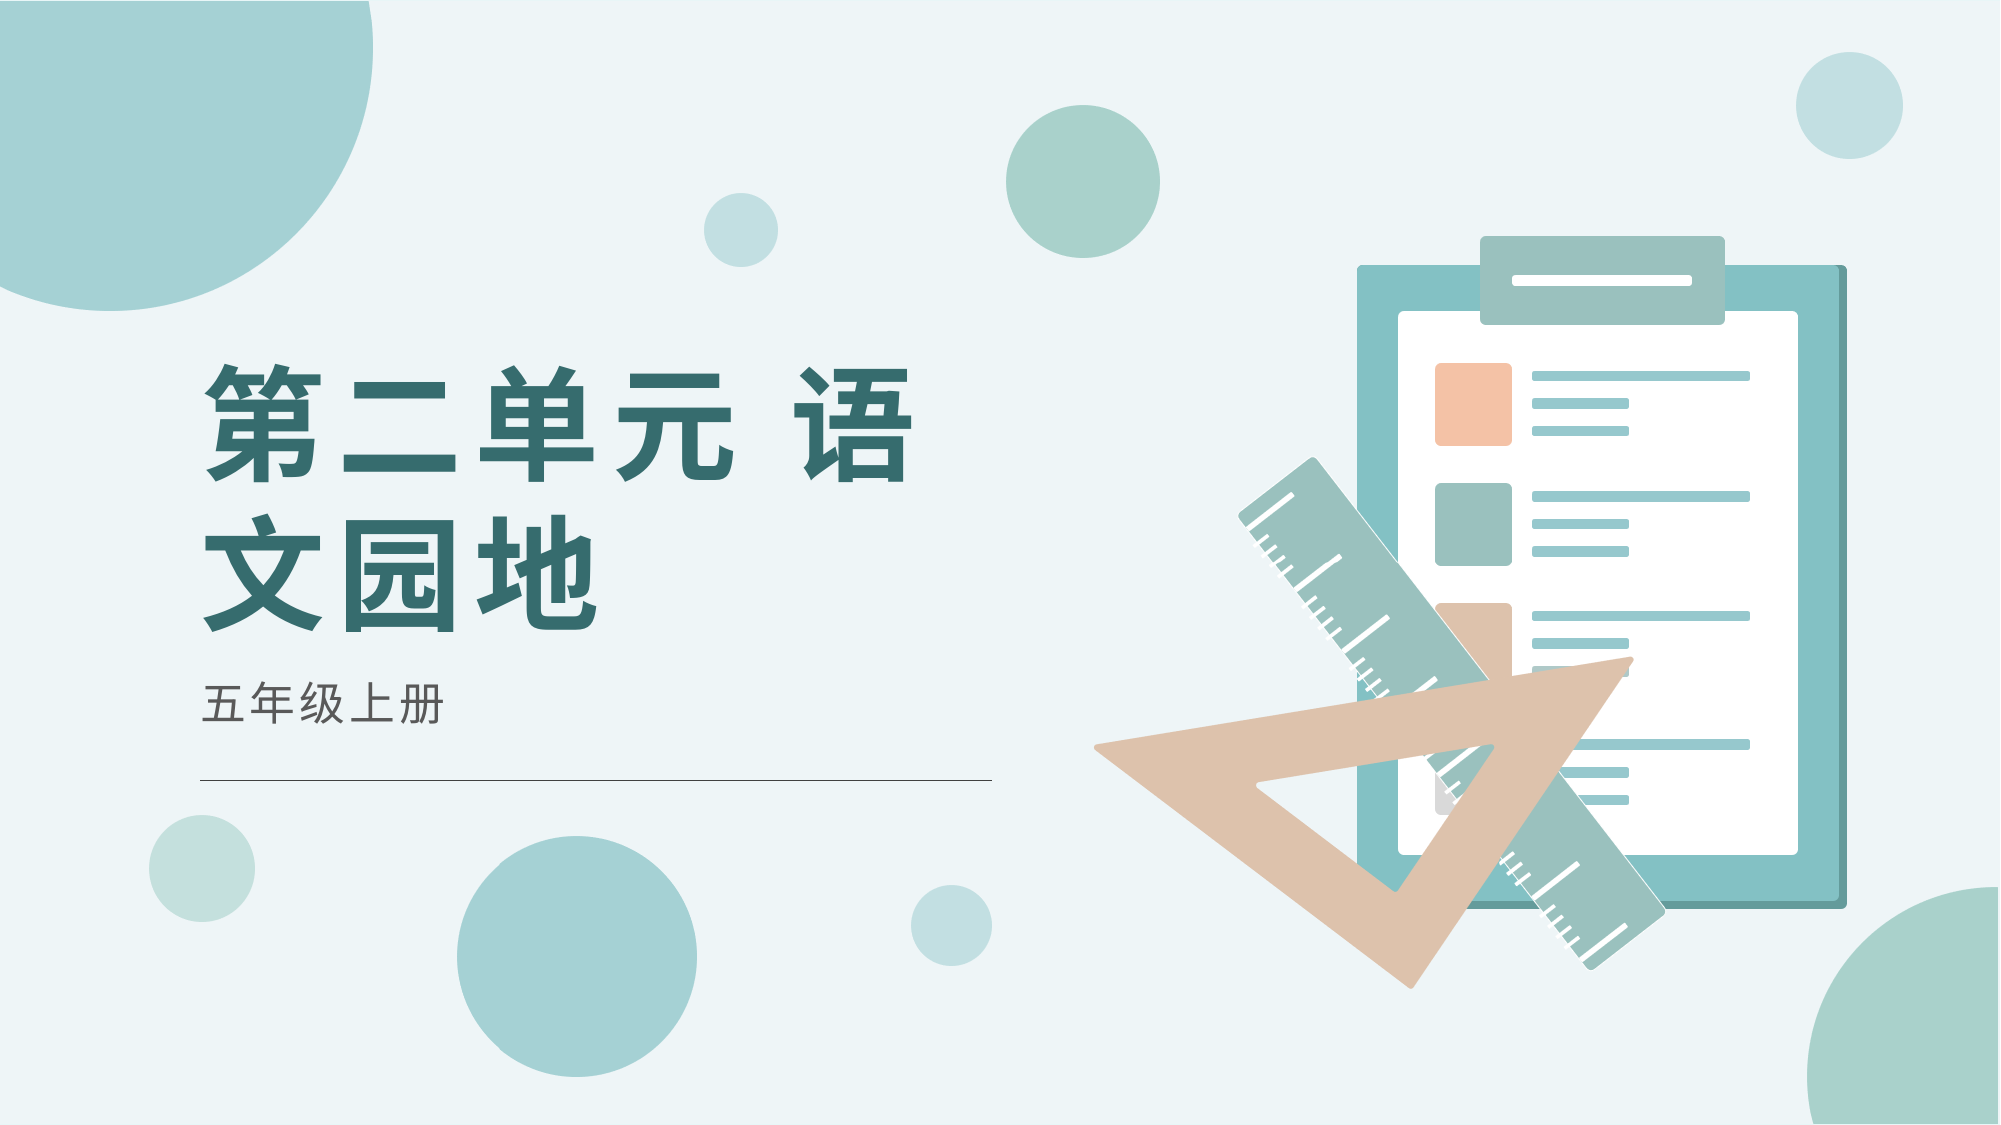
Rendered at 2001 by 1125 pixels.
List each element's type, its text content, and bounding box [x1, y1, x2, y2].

text_box 五年级上册 [199, 675, 992, 736]
text_box 第二单元 语文园地 [199, 343, 992, 647]
picture [0, 1, 2000, 1124]
